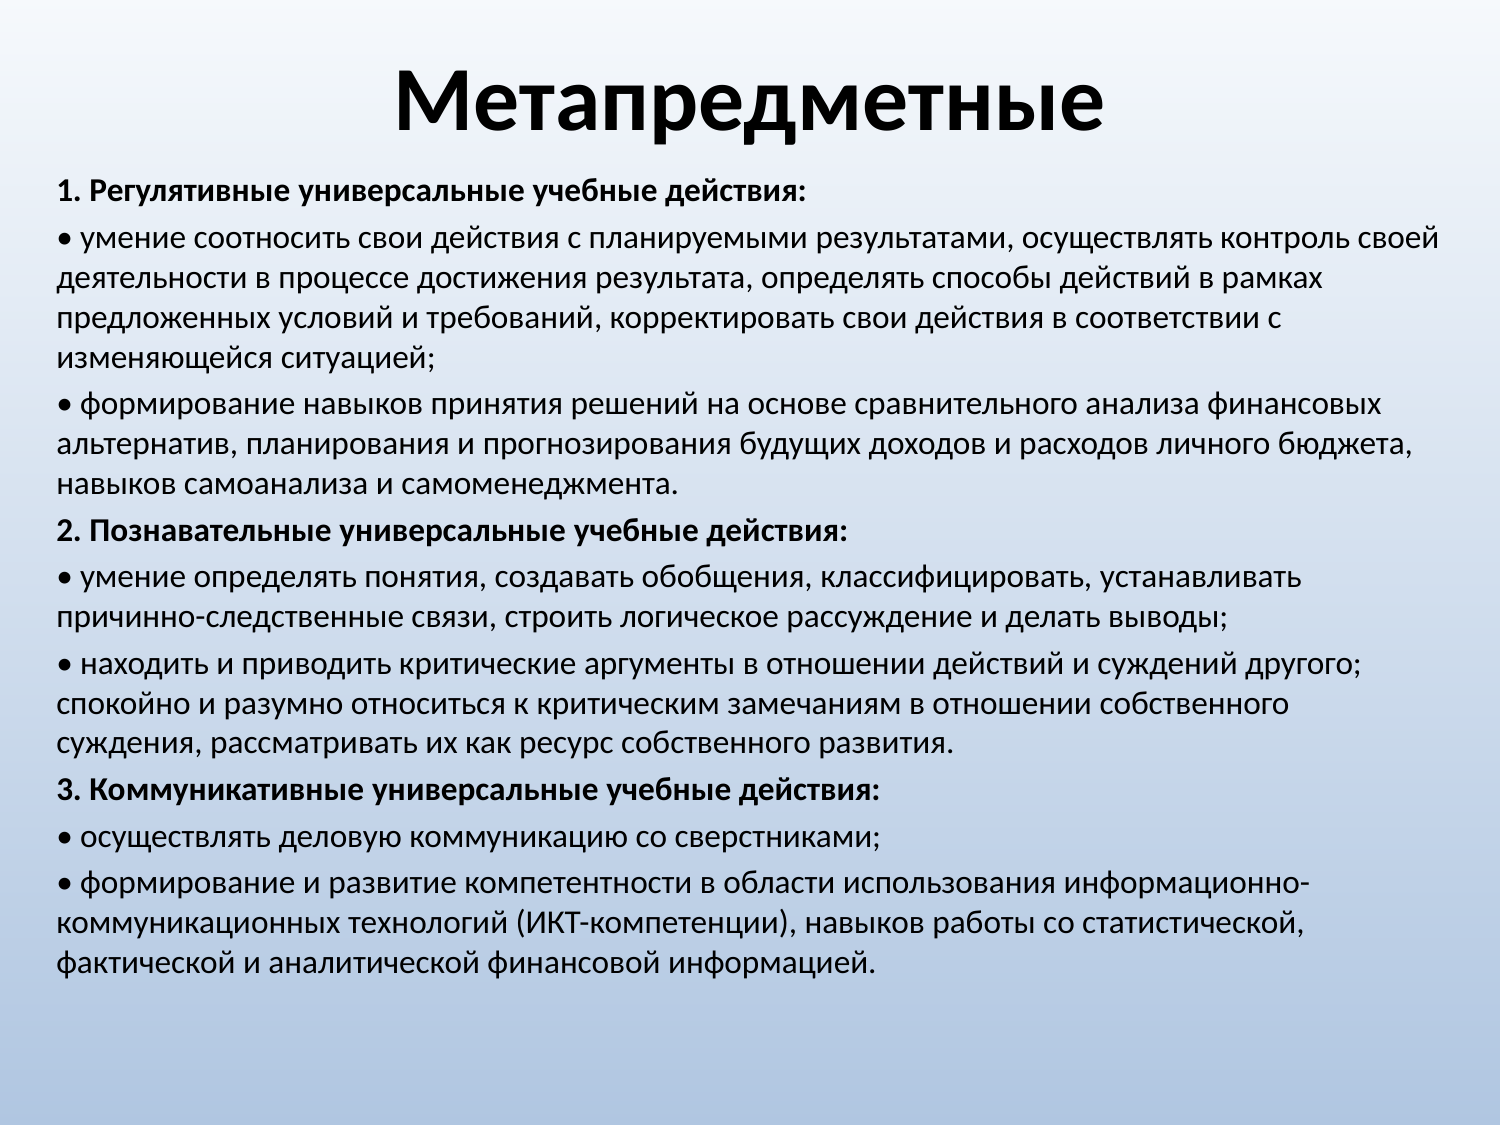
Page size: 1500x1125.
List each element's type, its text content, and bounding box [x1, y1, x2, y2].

list 1. Регулятивные универсальные учебные действия: • умение соотносить свои действия с планируемыми результатами, осуществлять контроль своей деятельности в процессе достижения результата, определять способы действий в рамках предложенных условий и требований, корректировать свои действия в соответствии с изменяющейся ситуацией; • формирование навыков принятия решений на основе сравнительного анализа финансовых альтернатив, планирования и прогнозирования будущих доходов и расходов личного бюджета, навыков самоанализа и самоменеджмента. 2. Познавательные универсальные учебные действия: • умение определять понятия, создавать обобщения, классифицировать, устанавливать причинно-следственные связи, строить логическое рассуждение и делать выводы; • находить и приводить критические аргументы в отношении действий и суждений другого; спокойно и разумно относиться к критическим замечаниям в отношении собственного суждения, рассматривать их как ресурс собственного развития. 3. Коммуникативные универсальные учебные действия: • осуществлять деловую коммуникацию со сверстниками; • формирование и развитие компетентности в области использования информационно-коммуникационных технологий (ИКТ-компетенции), навыков работы со статистической, фактической и аналитической финансовой информацией. [41, 160, 1459, 1083]
title Метапредметные [75, 0, 1425, 160]
